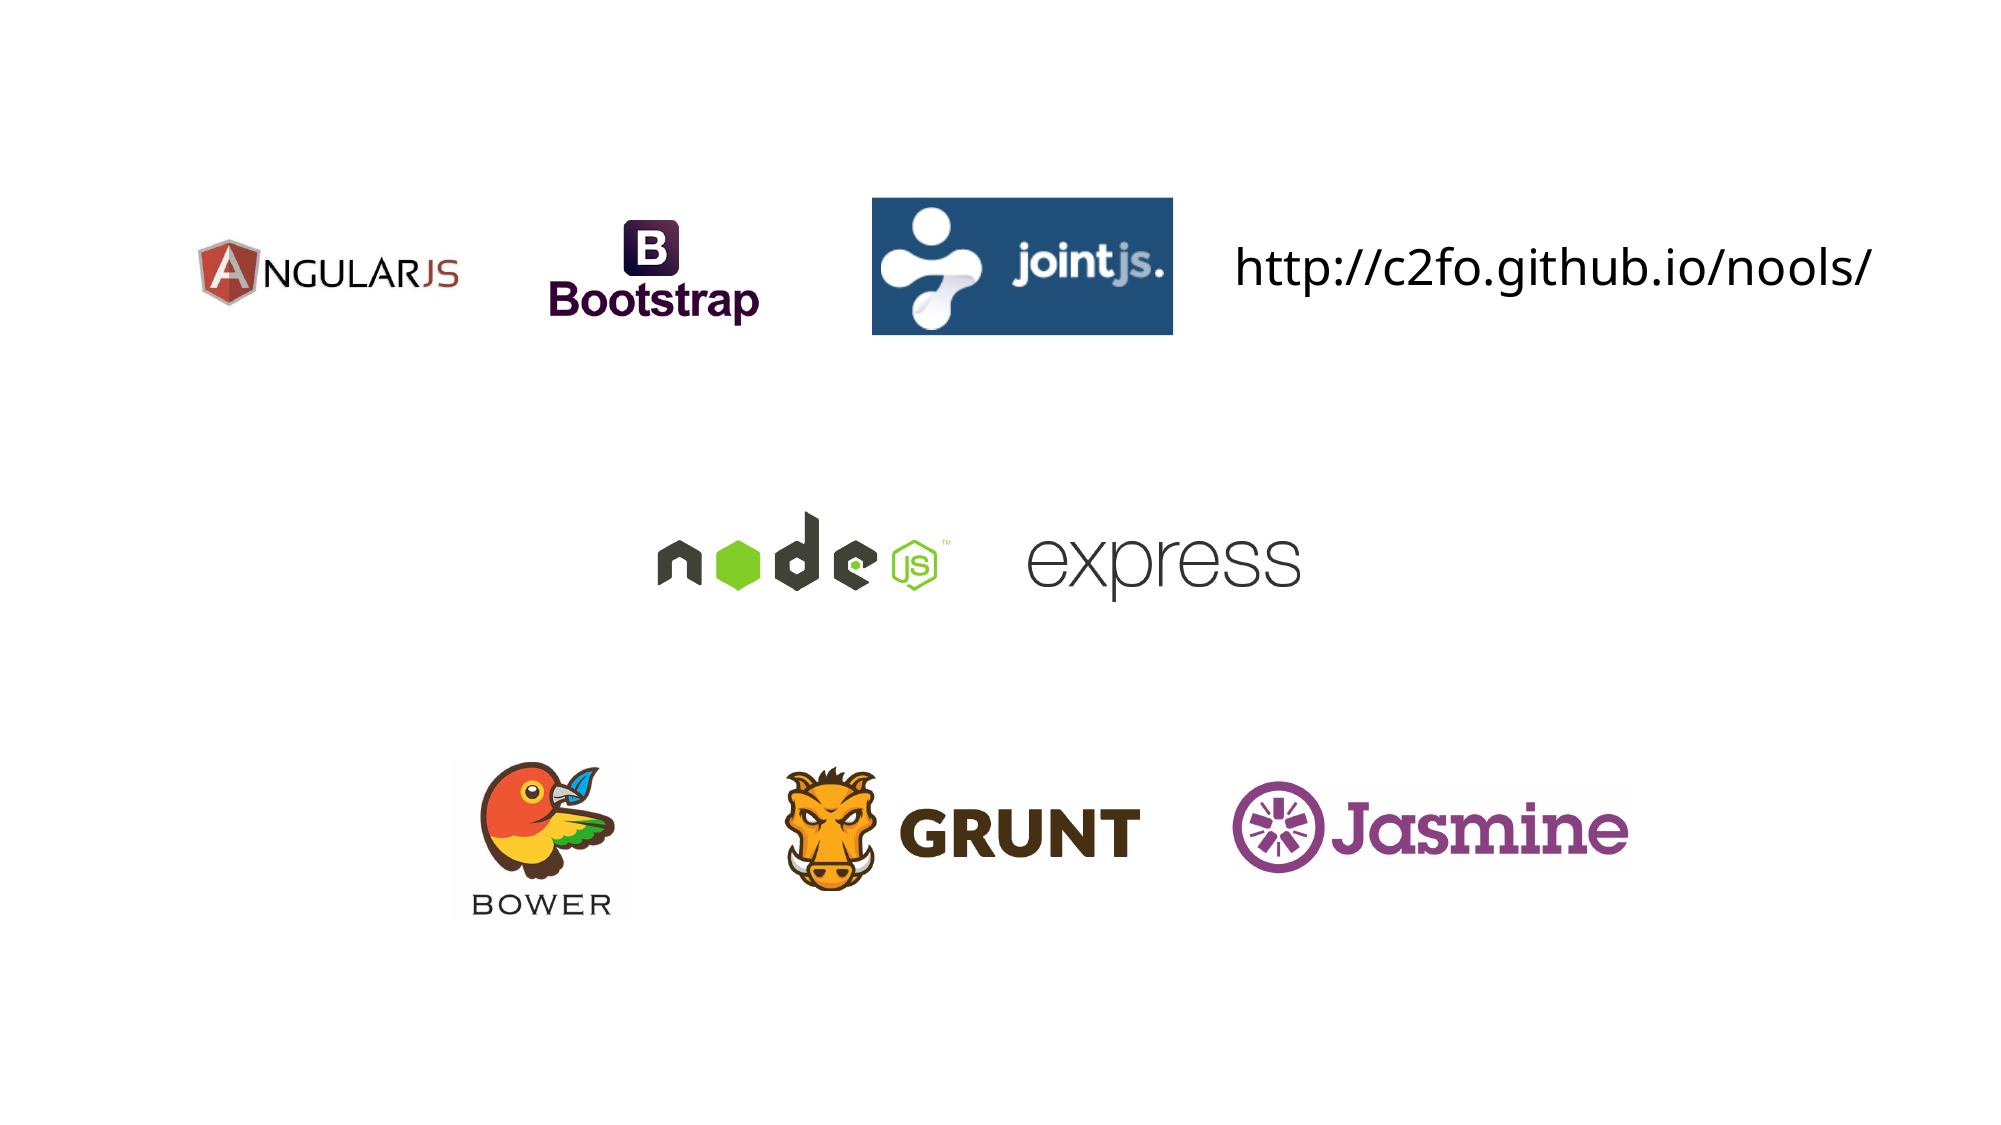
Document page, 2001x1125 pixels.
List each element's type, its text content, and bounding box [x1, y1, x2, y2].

text_box http://c2fo.github.io/nools/ [1220, 227, 1889, 303]
picture [519, 209, 792, 336]
picture [1229, 780, 1633, 877]
picture [784, 766, 1140, 891]
picture [649, 474, 955, 628]
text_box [871, 197, 1174, 336]
picture [450, 757, 636, 923]
picture [194, 235, 461, 310]
picture [1027, 541, 1300, 602]
